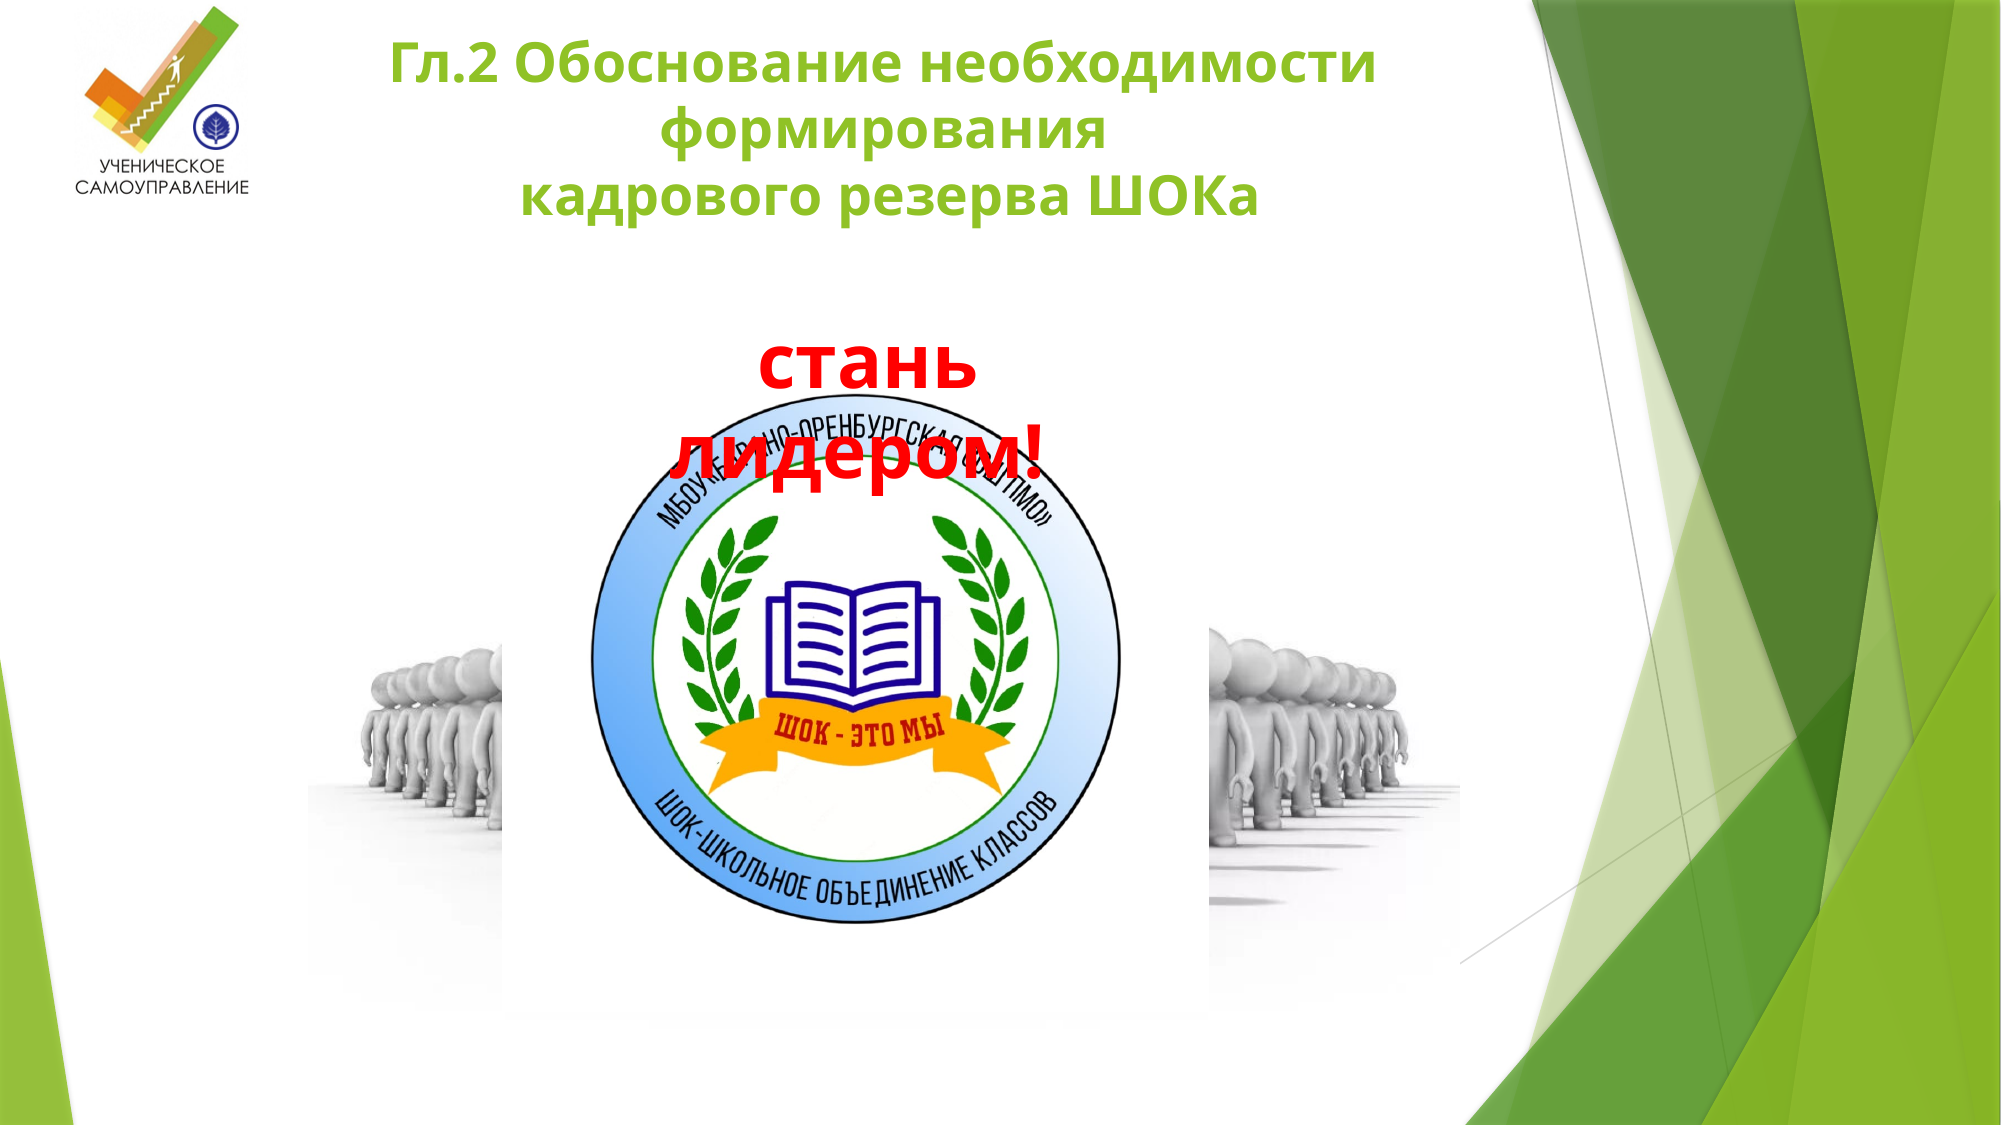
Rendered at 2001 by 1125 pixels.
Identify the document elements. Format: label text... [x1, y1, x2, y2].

picture [501, 305, 1209, 1013]
title Гл.2 Обоснование необходимости формирования кадрового резерва ШОКа [178, 19, 1590, 236]
picture [0, 0, 313, 210]
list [307, 289, 1461, 1125]
